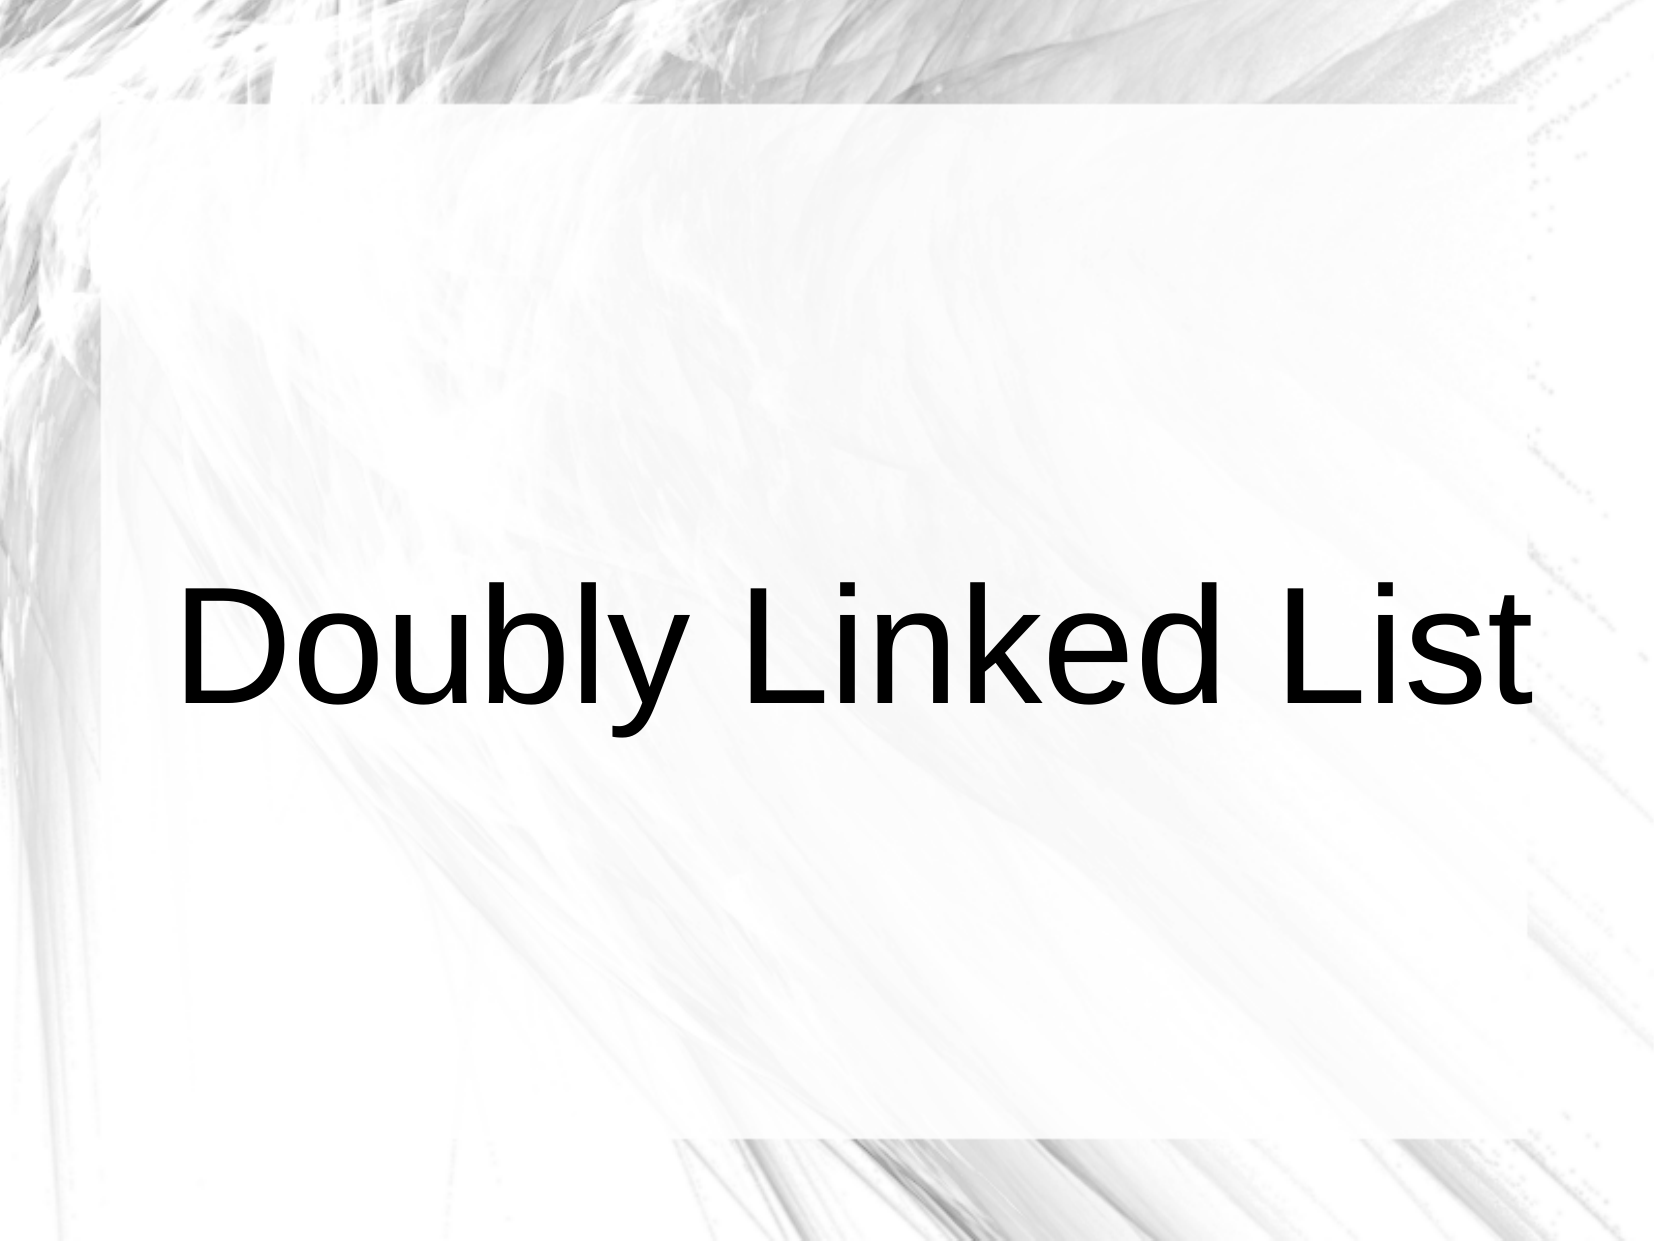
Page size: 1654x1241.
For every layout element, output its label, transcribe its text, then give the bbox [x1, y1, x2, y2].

picture [0, 0, 1654, 1241]
list Doubly Linked List [118, 319, 1571, 1109]
